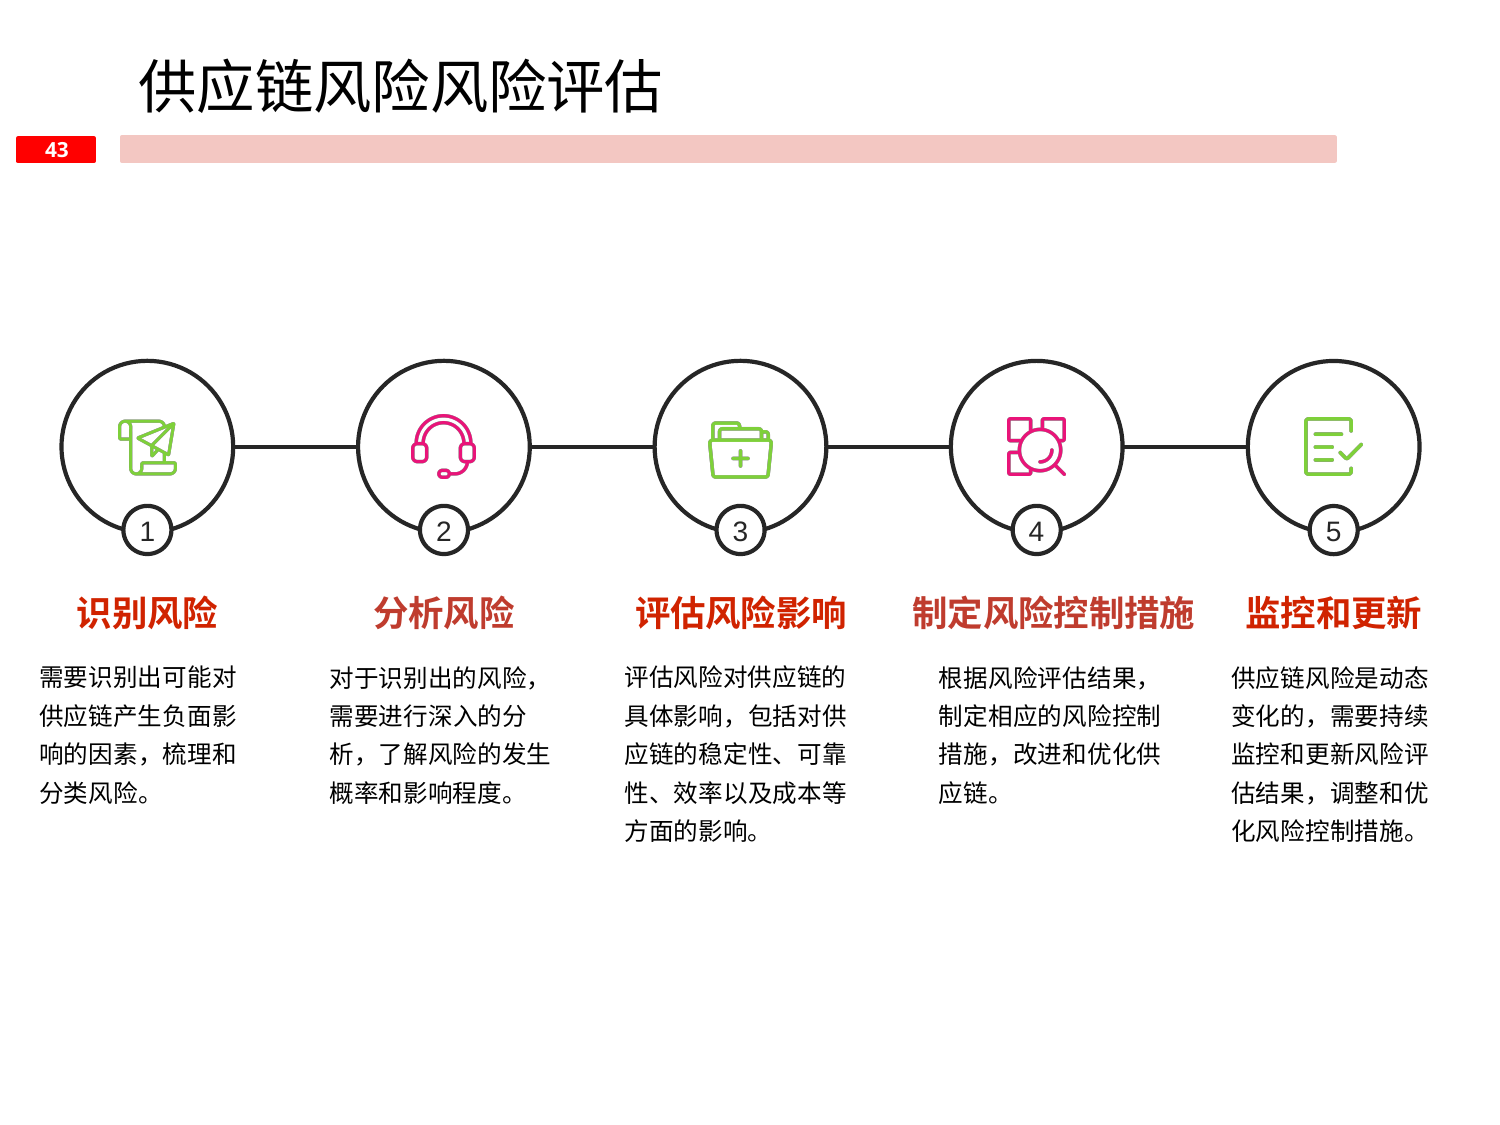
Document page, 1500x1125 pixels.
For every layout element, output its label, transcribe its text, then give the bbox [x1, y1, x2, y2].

text_box [948, 358, 1125, 531]
text_box 评估风险对供应链的具体影响，包括对供应链的稳定性、可靠性、效率以及成本等方面的影响。 [624, 653, 864, 956]
text_box 需要识别出可能对供应链产生负面影响的因素，梳理和分类风险。 [39, 653, 242, 956]
text_box 分析风险 [319, 579, 569, 634]
picture [411, 414, 477, 480]
picture [1304, 417, 1364, 477]
picture [1007, 417, 1066, 476]
text_box 3 [714, 503, 767, 557]
text_box 识别风险 [23, 579, 272, 634]
text_box 供应链风险是动态变化的，需要持续监控和更新风险评估结果，调整和优化风险控制措施。 [1231, 653, 1448, 956]
picture [708, 417, 773, 483]
text_box 5 [1307, 503, 1360, 557]
text_box 对于识别出的风险，需要进行深入的分析，了解风险的发生概率和影响程度。 [329, 653, 555, 956]
text_box 制定风险控制措施 [897, 579, 1209, 634]
text_box 评估风险影响 [616, 579, 865, 634]
picture [118, 418, 177, 478]
text_box [355, 358, 532, 531]
text_box 4 [1010, 503, 1063, 557]
text_box 2 [417, 503, 471, 557]
text_box 根据风险评估结果，制定相应的风险控制措施，改进和优化供应链。 [939, 653, 1180, 956]
text_box [17, 129, 97, 189]
text_box 1 [121, 503, 174, 557]
text_box [652, 358, 829, 531]
text_box 供应链风险风险评估 [123, 42, 958, 128]
text_box [59, 358, 236, 531]
text_box 监控和更新 [1209, 579, 1458, 634]
text_box [1245, 358, 1422, 531]
